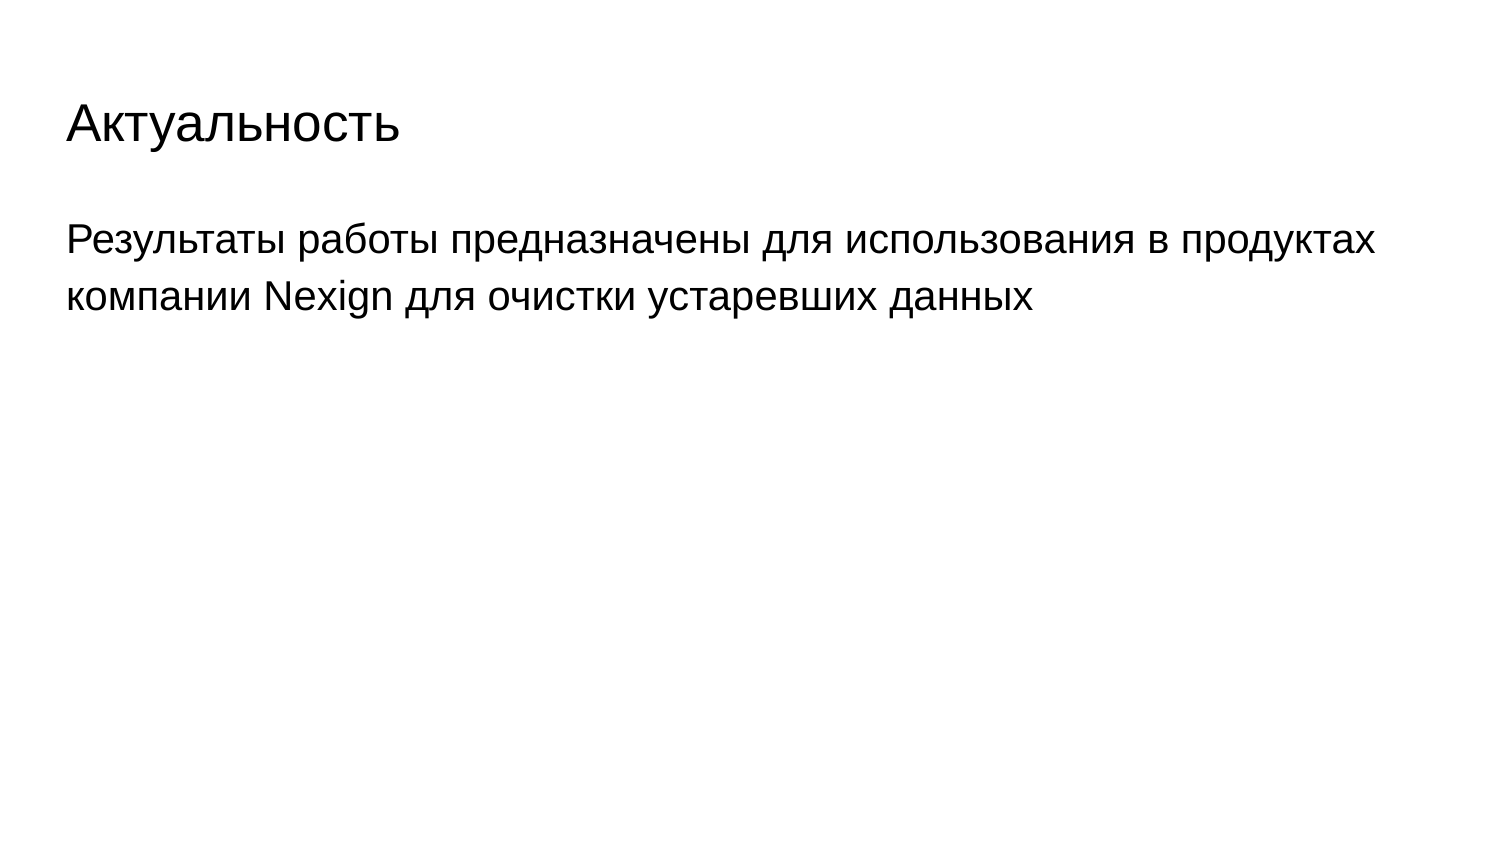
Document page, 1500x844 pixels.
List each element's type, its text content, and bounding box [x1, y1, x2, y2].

title Актуальность [51, 72, 1449, 167]
list Результаты работы предназначены для использования в продуктах компании Nexign для очистки устаревших данных [51, 189, 1449, 750]
